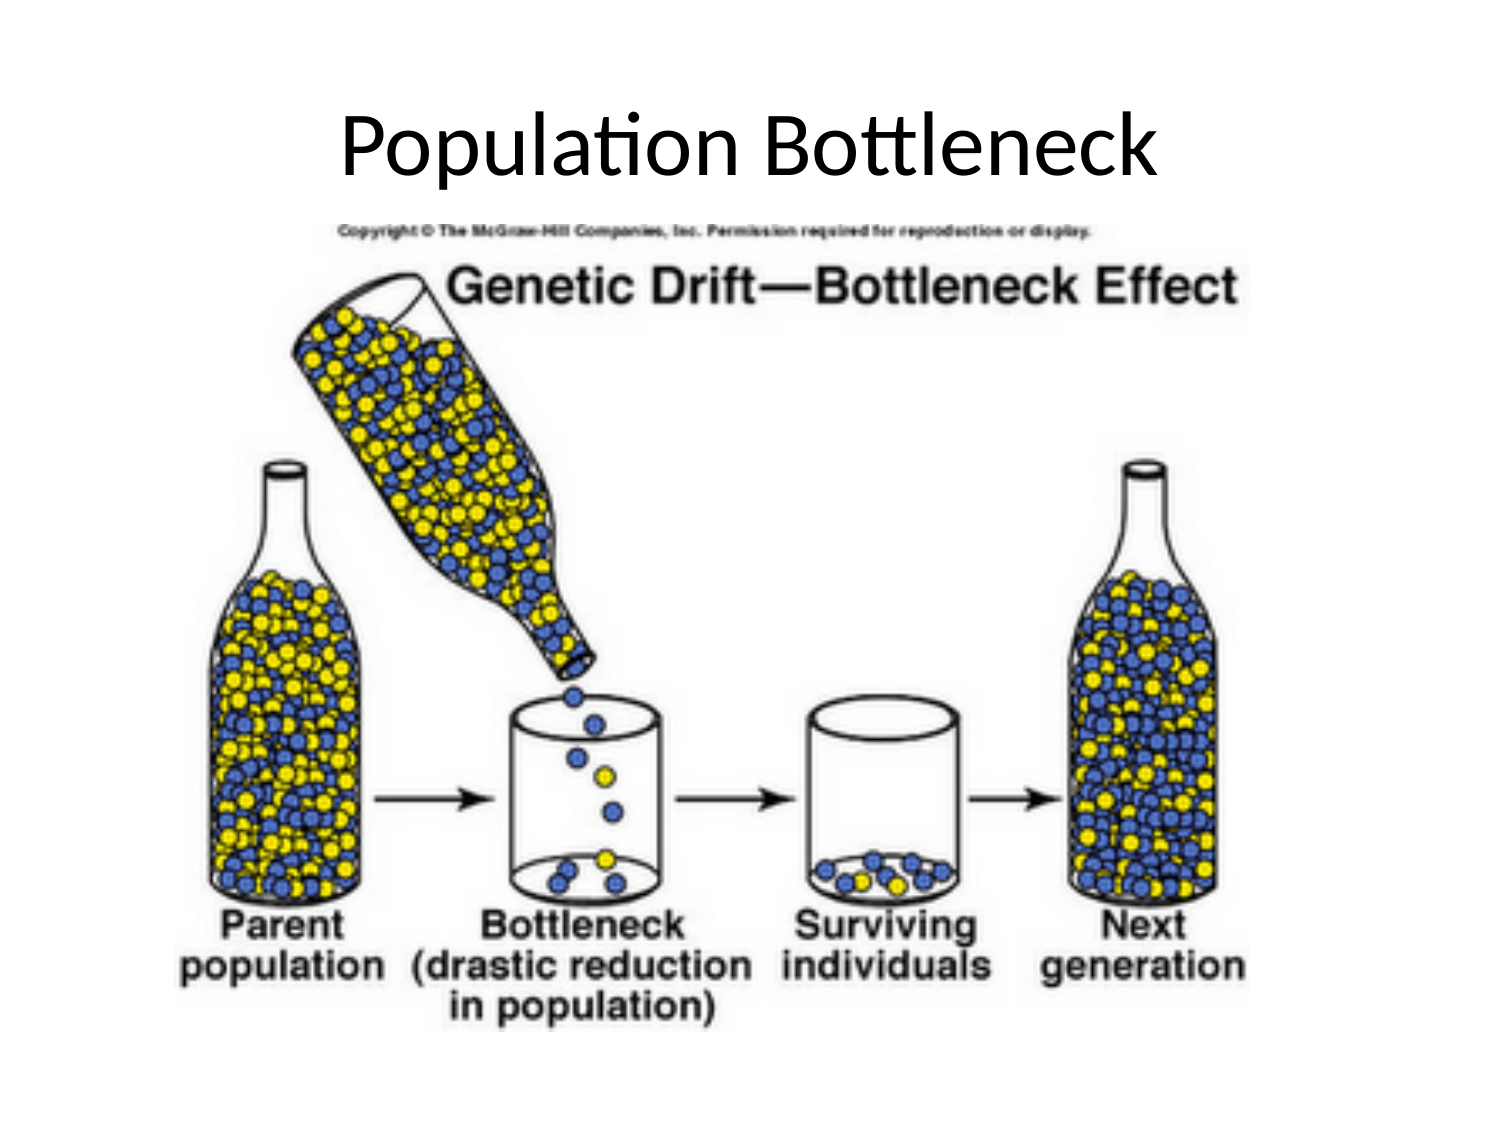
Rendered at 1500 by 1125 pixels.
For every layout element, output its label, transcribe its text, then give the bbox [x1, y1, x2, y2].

title Population Bottleneck [75, 45, 1425, 233]
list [174, 224, 1251, 1032]
